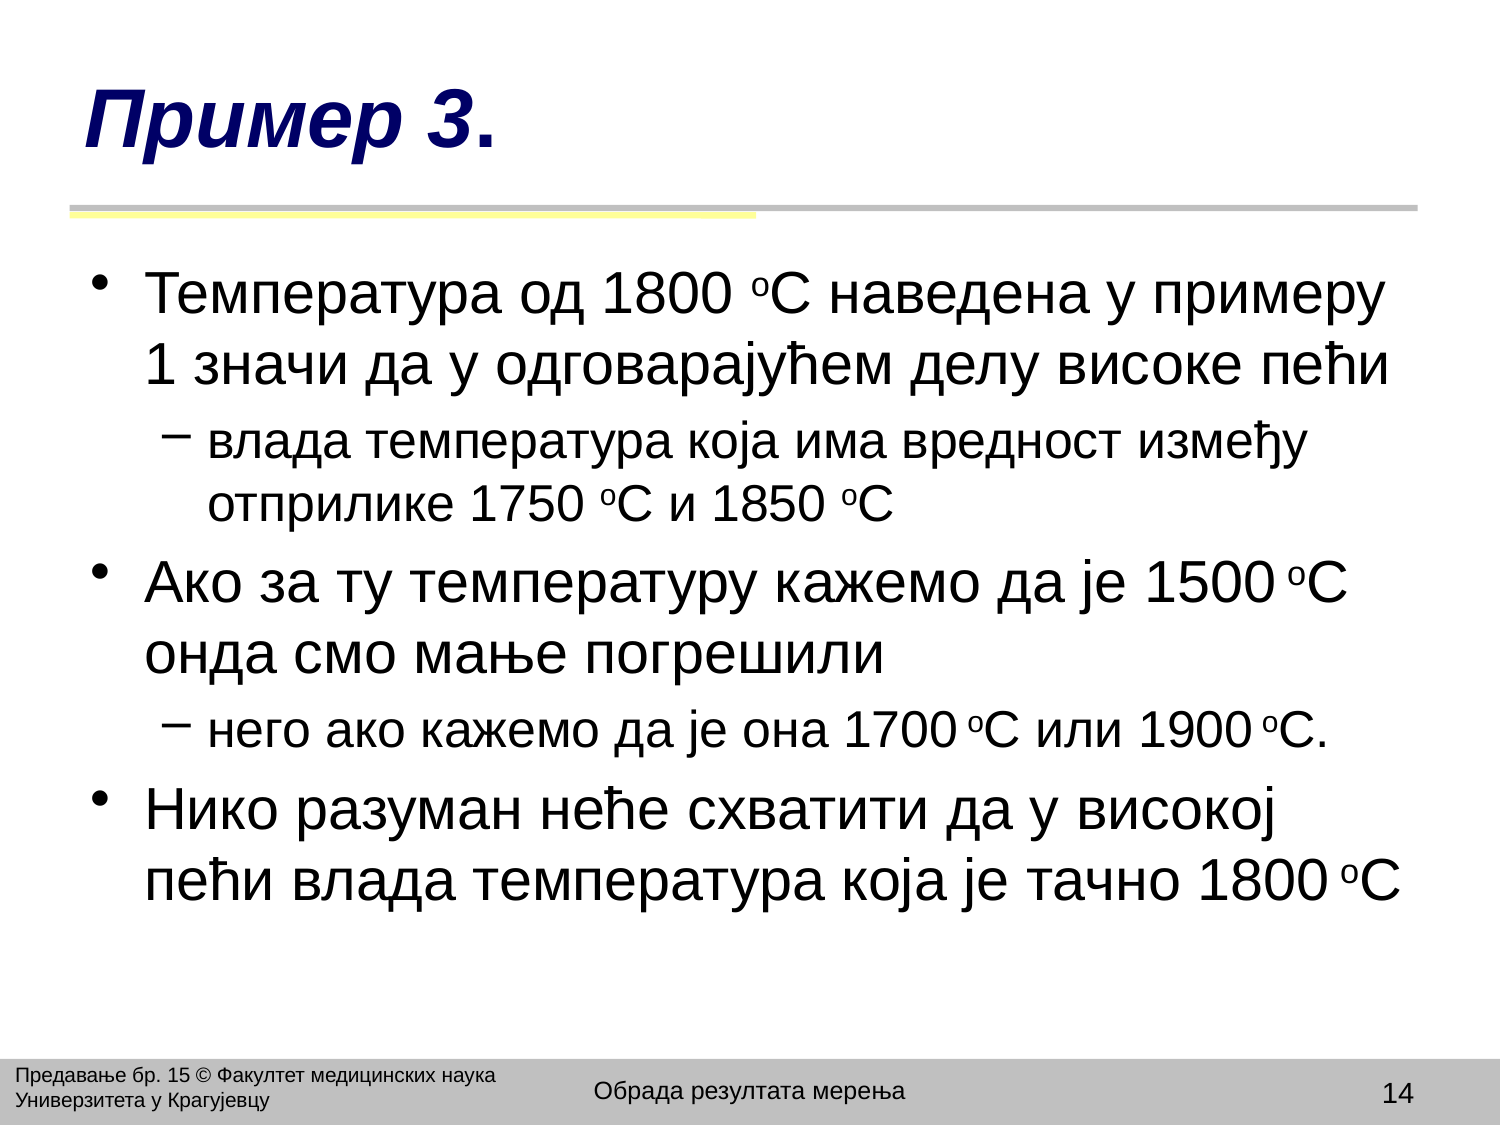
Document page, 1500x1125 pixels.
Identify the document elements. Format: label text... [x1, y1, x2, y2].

slide_number Предавање бр. 15 © Факултет медицинских наука Универзитета у Крагујевцу [0, 1053, 631, 1108]
list Температура од 1800 oC наведена у примеру 1 значи да у одговарајућем делу високе пећи влада температура која има вредност између отприлике 1750 oC и 1850 oC Ако за ту температуру кажемо да је 1500 oC онда смо мање погрешили него ако кажемо да је она 1700 oC или 1900 oC. Нико разуман неће схватити да у високој пећи влада температура која је тачно 1800 oC [74, 246, 1426, 1023]
footer Обрада резултата мерења [512, 1066, 988, 1125]
title Пример 3. [69, 19, 1426, 208]
slide_number 14 [1079, 1066, 1430, 1125]
